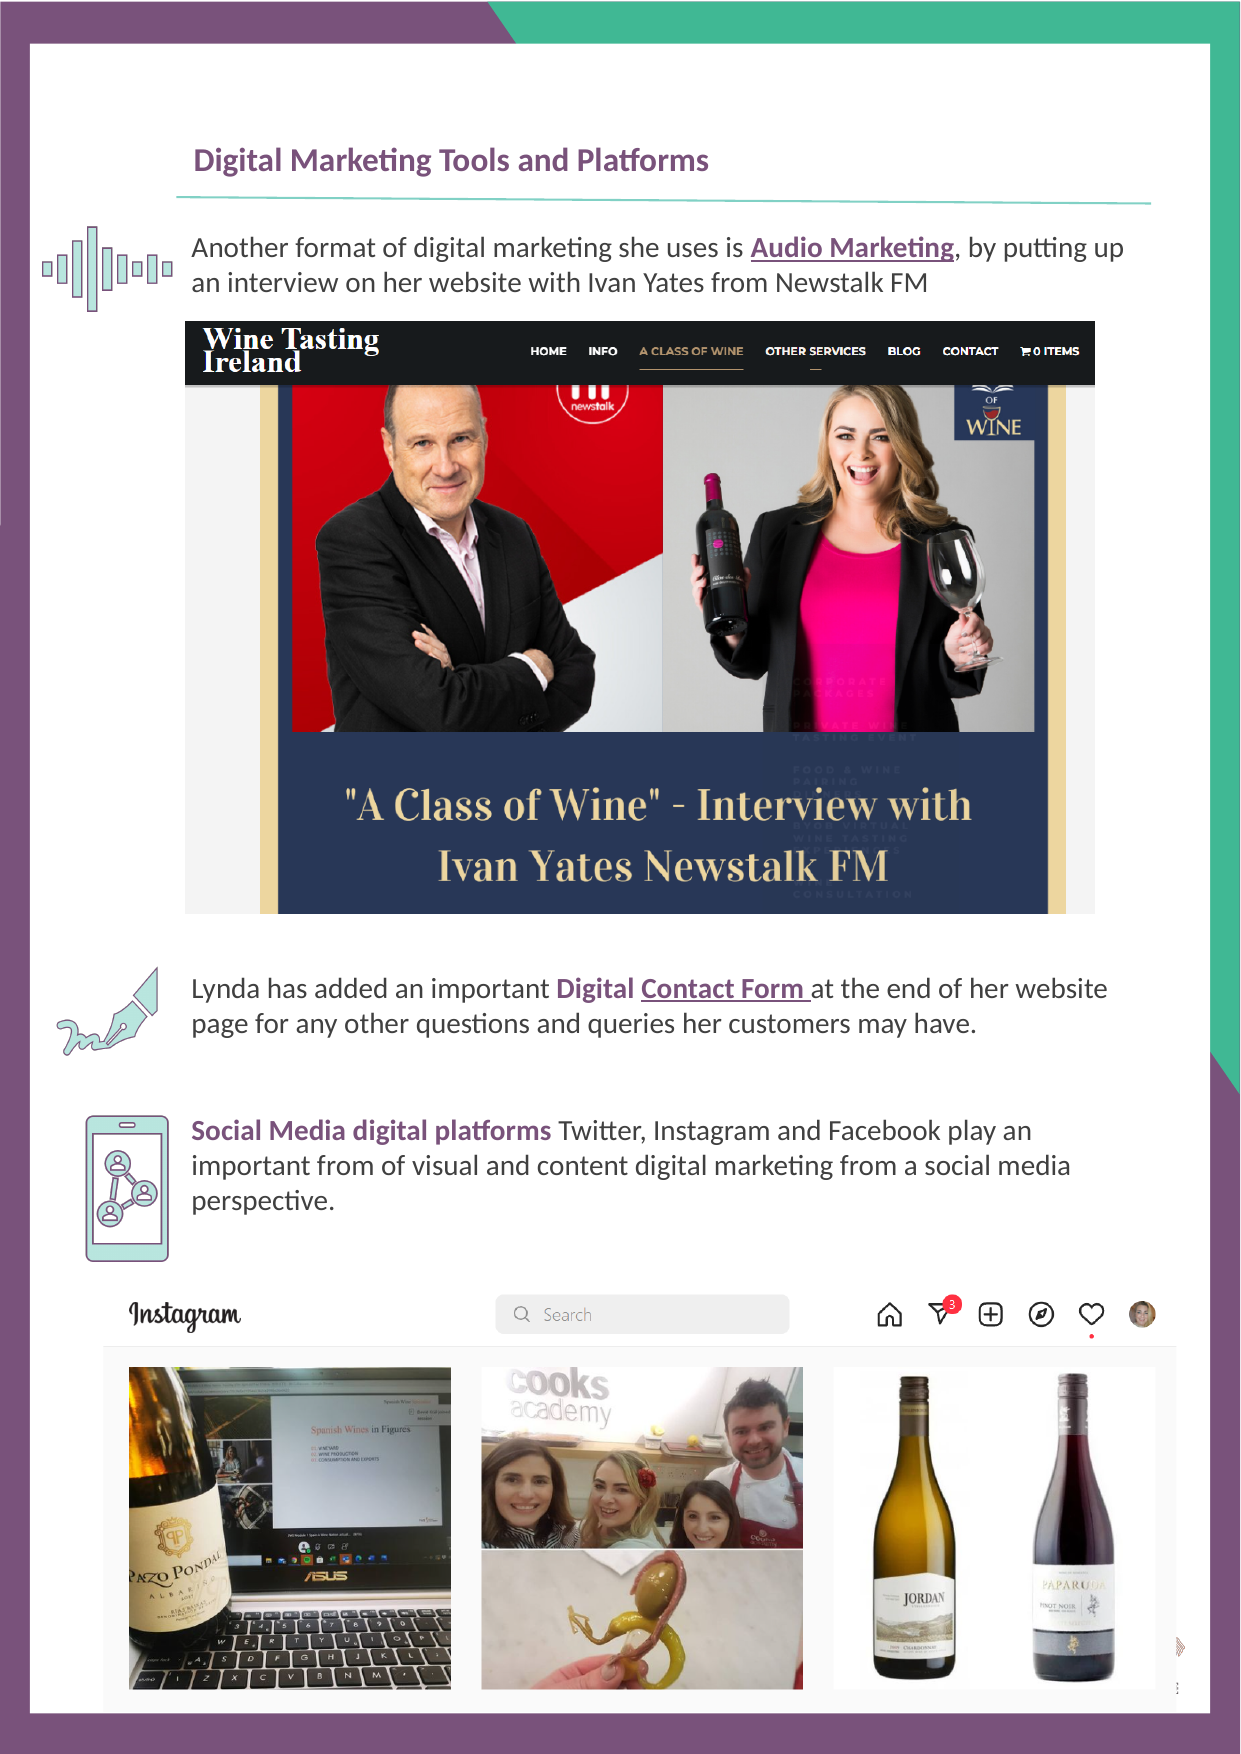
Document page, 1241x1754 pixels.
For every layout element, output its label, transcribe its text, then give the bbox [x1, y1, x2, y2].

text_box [179, 196, 1152, 204]
text_box Social Media digital platforms Twitter, Instagram and Facebook play an important from of visual and content digital marketing from a social media perspective. [176, 1068, 1149, 1285]
picture [55, 955, 159, 1069]
picture [103, 1286, 1189, 1712]
picture [185, 321, 1095, 915]
picture [34, 196, 179, 341]
text_box Digital Marketing Tools and Platforms [178, 127, 1162, 189]
text_box Another format of digital marketing she uses is Audio Marketing, by putting up an interview on her website with Ivan Yates from Newstalk FM Lynda has added an important Digital Contact Form at the end of her website page for any other questions and queries her customers may have. [176, 220, 1149, 1068]
picture [51, 1112, 203, 1264]
